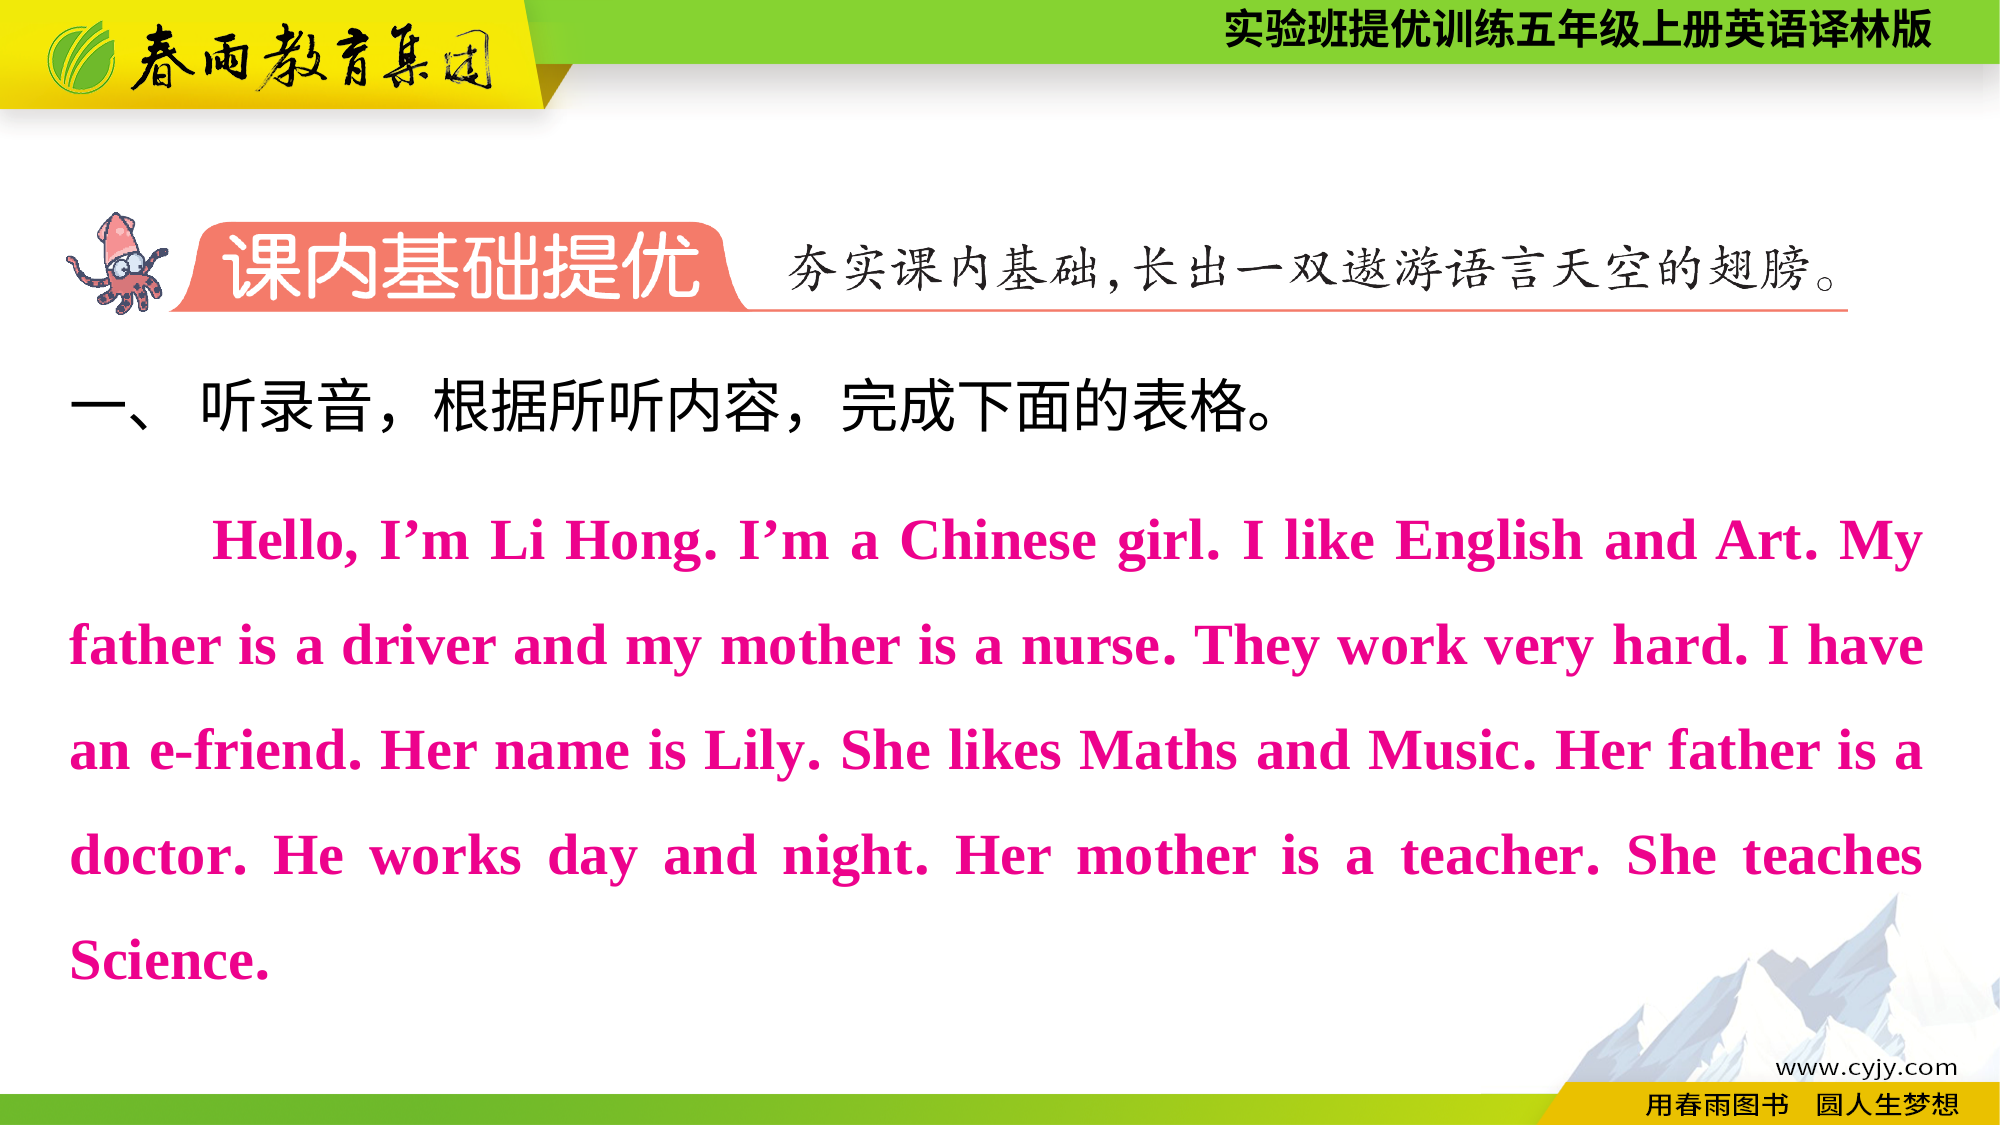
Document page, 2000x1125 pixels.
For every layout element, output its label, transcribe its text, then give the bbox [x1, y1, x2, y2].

picture [0, 0, 2000, 1125]
text_box Hello, I’m Li Hong. I’m a Chinese girl. I like English and Art. My father is a driver and my mother is a nurse. They work very hard. I have an e-friend. Her name is Lily. She likes Maths and Music. Her father is a doctor. He works day and night. Her mother is a teacher. She teaches Science. [54, 458, 1939, 999]
list 一、 听录音，根据所听内容，完成下面的表格。 [54, 326, 1939, 434]
